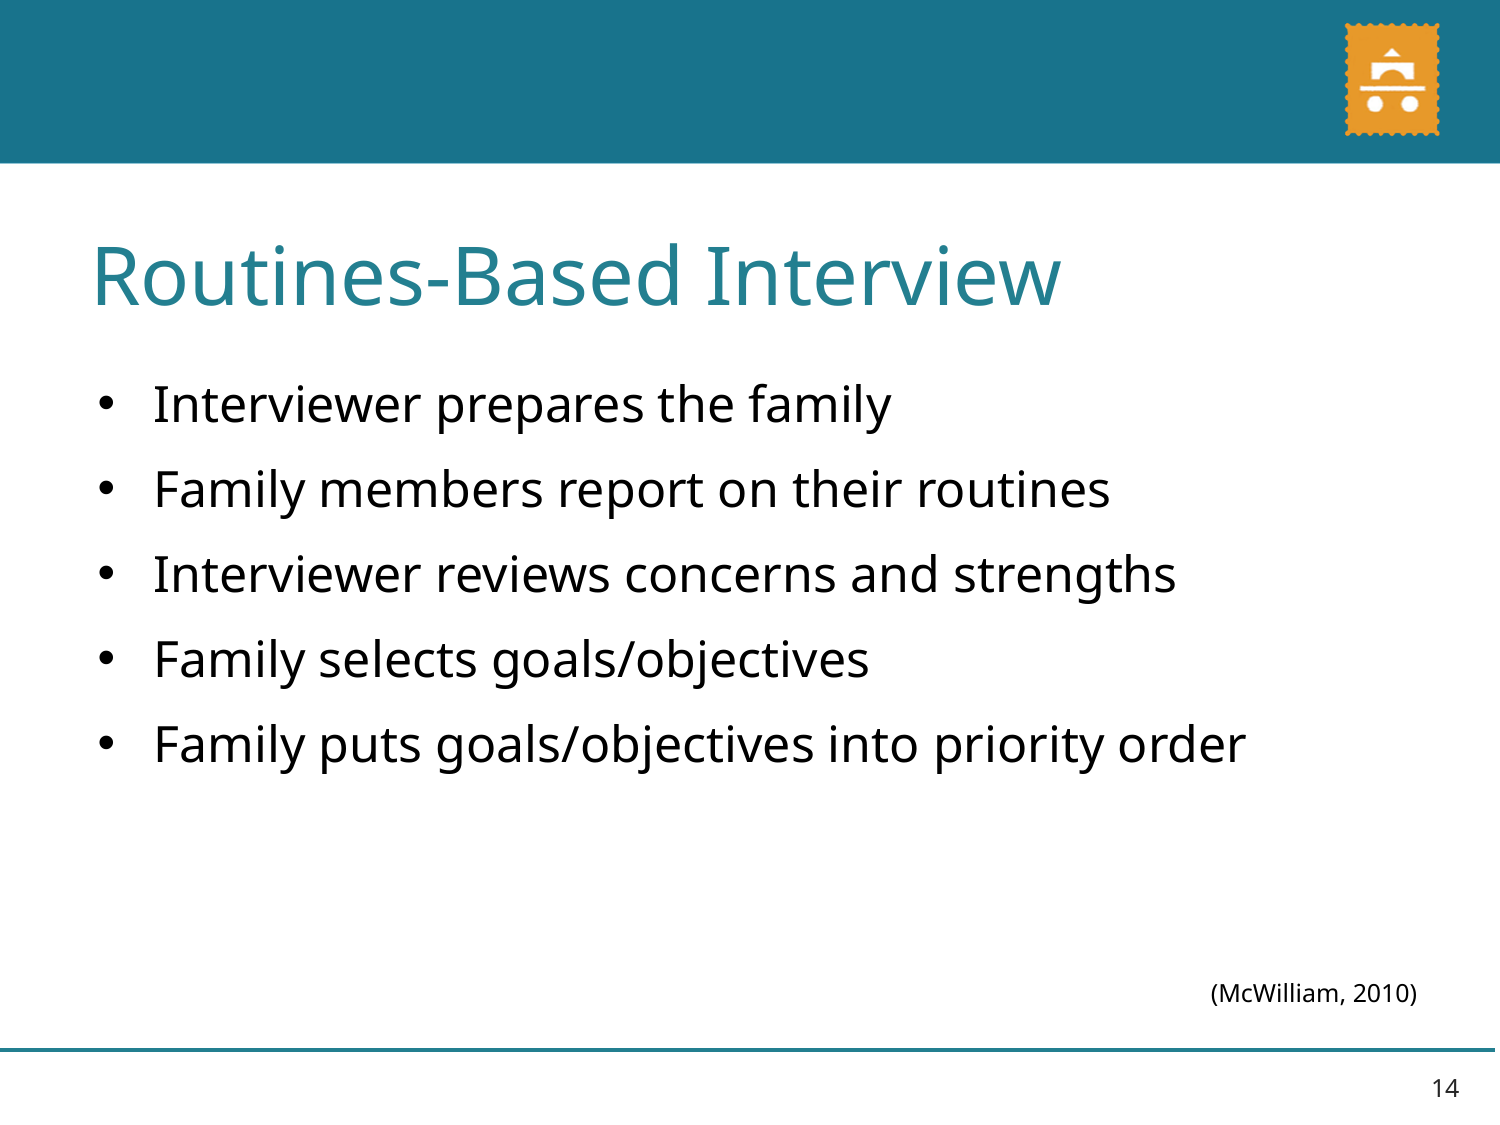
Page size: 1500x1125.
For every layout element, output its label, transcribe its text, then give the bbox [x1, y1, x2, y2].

picture [0, 0, 1500, 1125]
text_box Routines-Based Interview [74, 216, 1500, 330]
text_box 14 [1416, 1065, 1500, 1125]
text_box Interviewer prepares the family Family members report on their routines Interviewer reviews concerns and strengths Family selects goals/objectives Family puts goals/objectives into priority order (McWilliam, 2010) [82, 364, 1433, 825]
